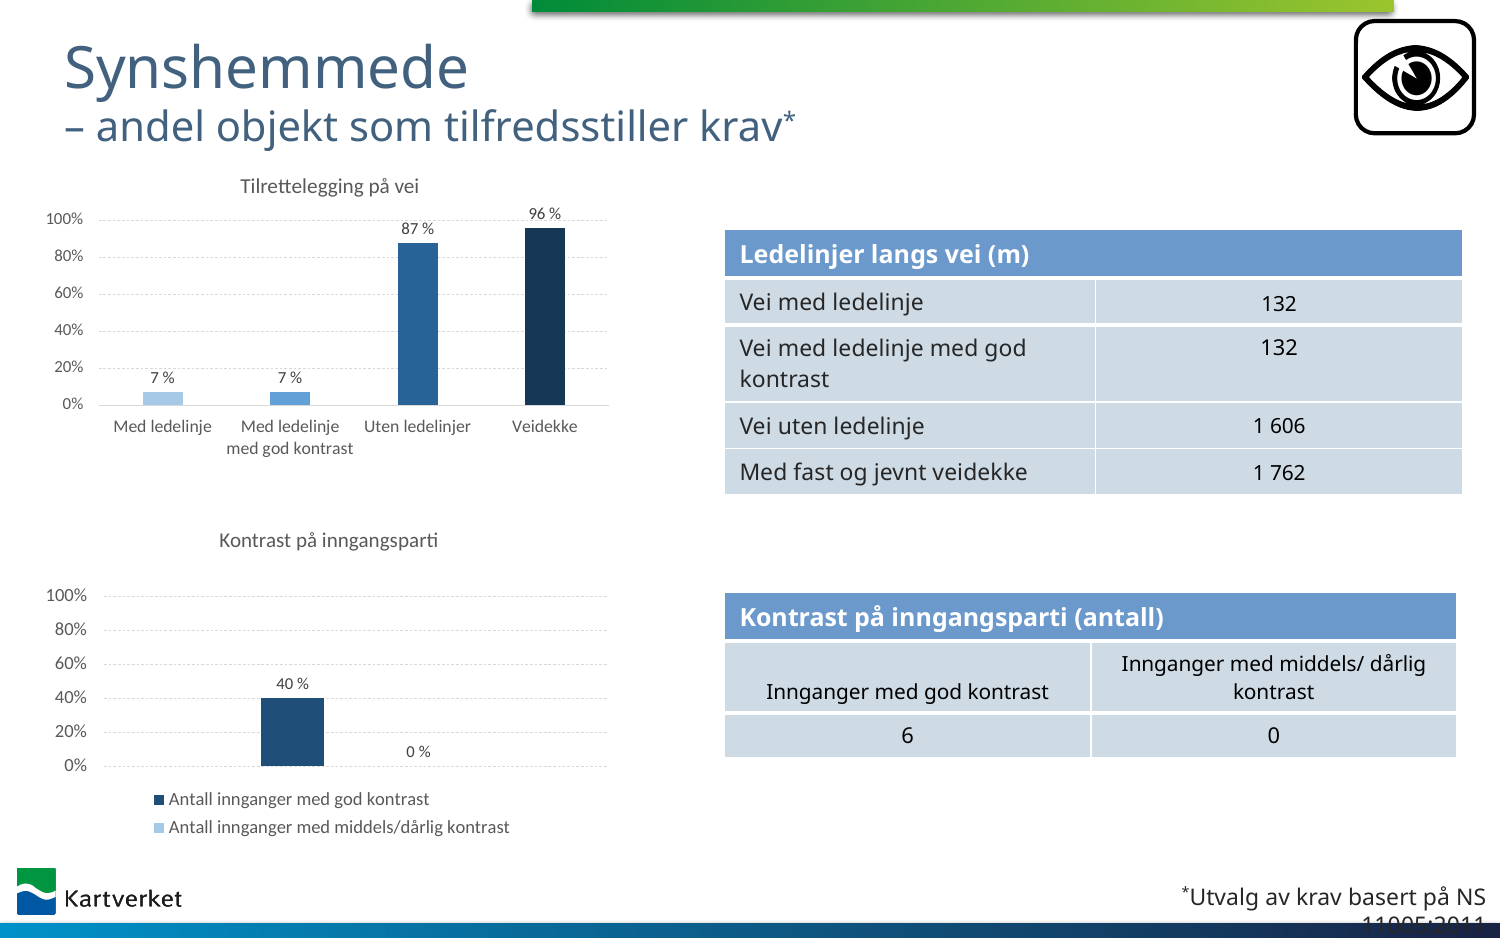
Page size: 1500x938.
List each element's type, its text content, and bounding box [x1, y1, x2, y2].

table_cell 0 [1092, 715, 1456, 757]
table_header Kontrast på inngangsparti (antall) [725, 593, 1456, 639]
table_cell Med fast og jevnt veidekke [725, 449, 1095, 494]
text_box *Utvalg av krav basert på NS 11005:2011 [1068, 873, 1500, 938]
table_cell 132 [1096, 327, 1462, 401]
table_cell Innganger med middels/ dårlig kontrast [1092, 643, 1456, 711]
picture [41, 166, 619, 492]
table_cell Innganger med god kontrast [725, 643, 1090, 711]
table_cell 1 606 [1096, 403, 1462, 448]
table_header Ledelinjer langs vei (m) [725, 230, 1462, 276]
table_cell Vei med ledelinje [725, 280, 1095, 323]
table_cell 1 762 [1096, 449, 1462, 494]
table_cell Vei med ledelinje med god kontrast [725, 327, 1095, 401]
table_cell 6 [725, 715, 1090, 757]
table_cell Vei uten ledelinje [725, 403, 1095, 448]
text_box Synshemmede – andel objekt som tilfredsstiller krav* [49, 24, 1431, 158]
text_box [1355, 20, 1475, 134]
table_cell 132 [1096, 280, 1462, 323]
picture [41, 520, 617, 846]
